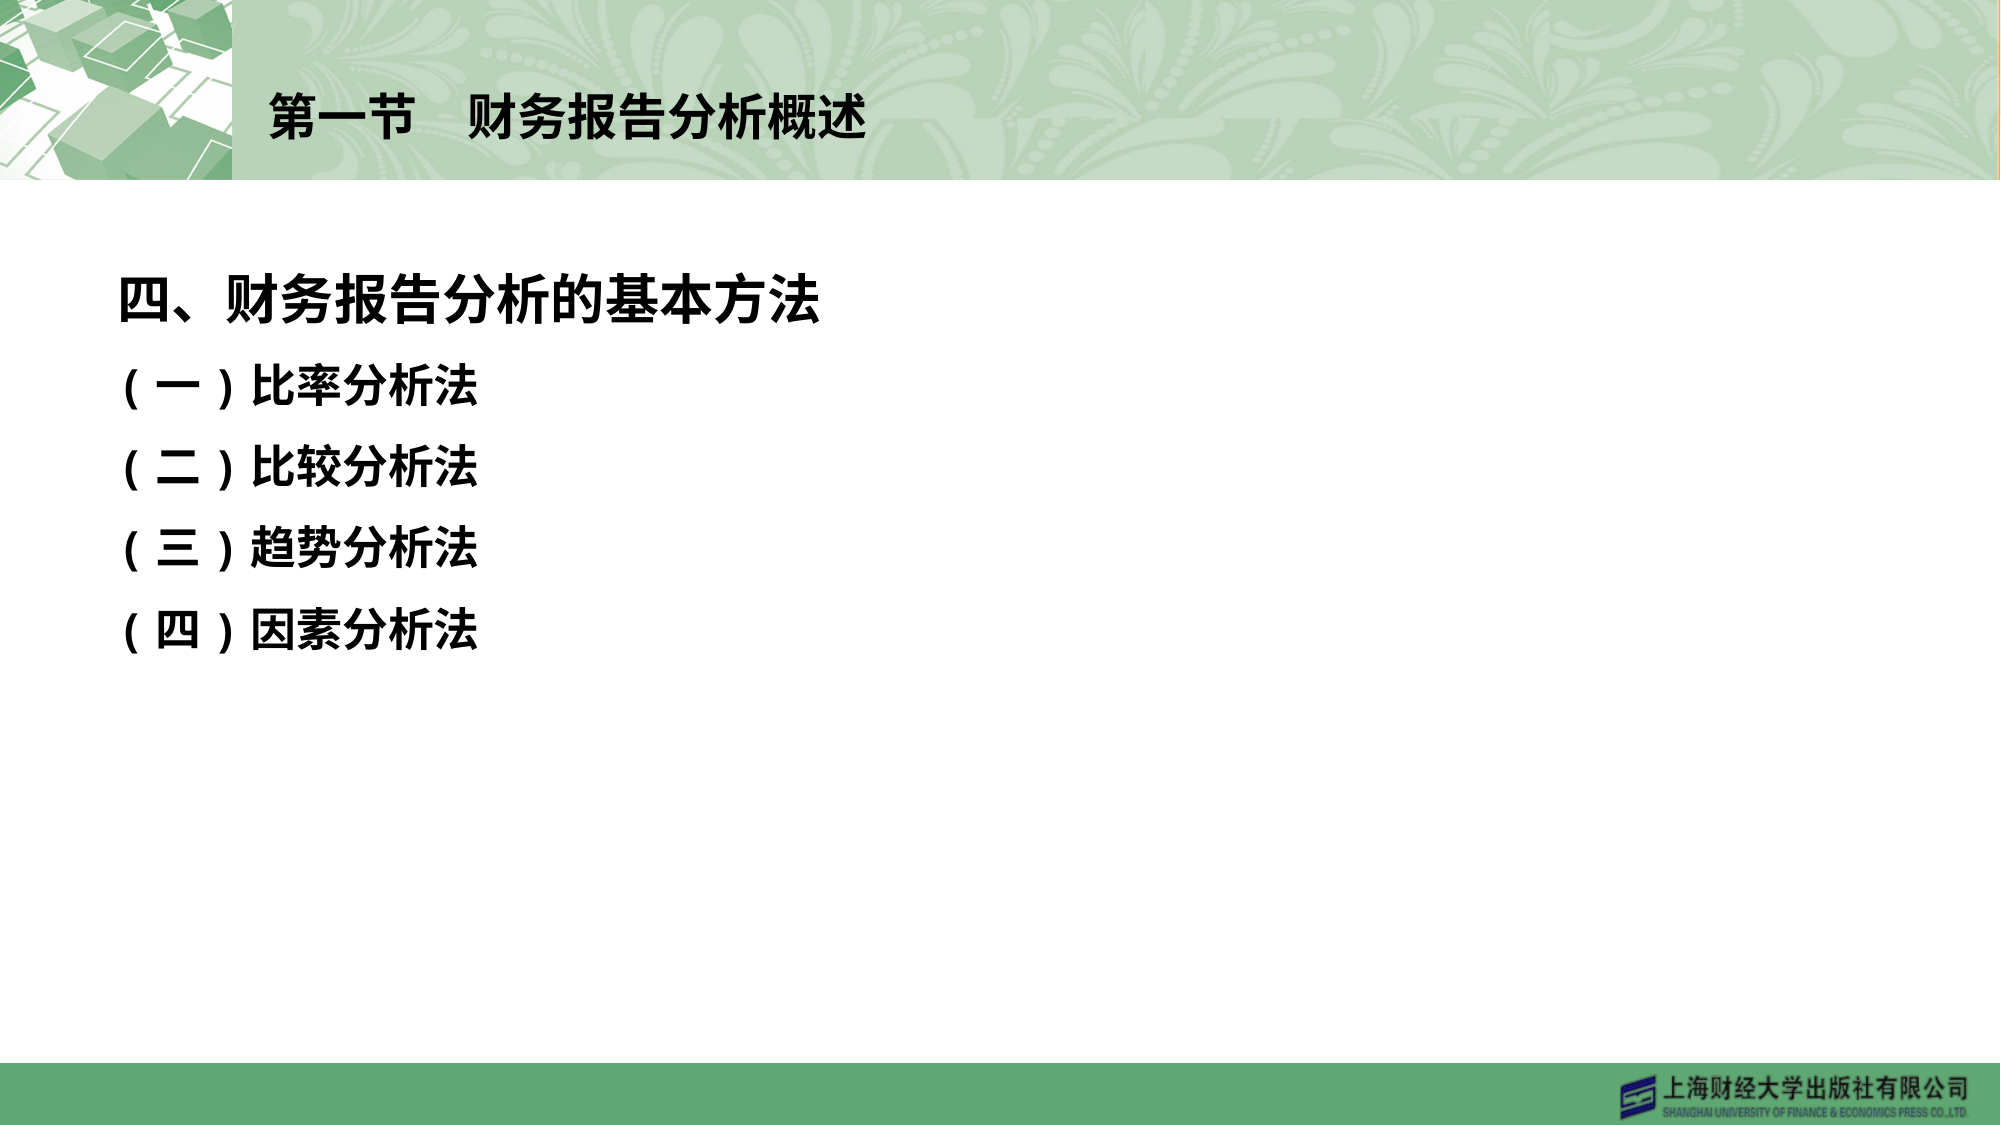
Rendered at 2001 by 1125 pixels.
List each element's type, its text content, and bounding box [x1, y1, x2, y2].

title 第一节 财务报告分析概述 [252, 64, 1609, 168]
list 四、财务报告分析的基本方法 (一)比率分析法 (二)比较分析法 (三)趋势分析法 (四)因素分析法 [102, 241, 1898, 1065]
picture [0, 0, 2001, 1125]
